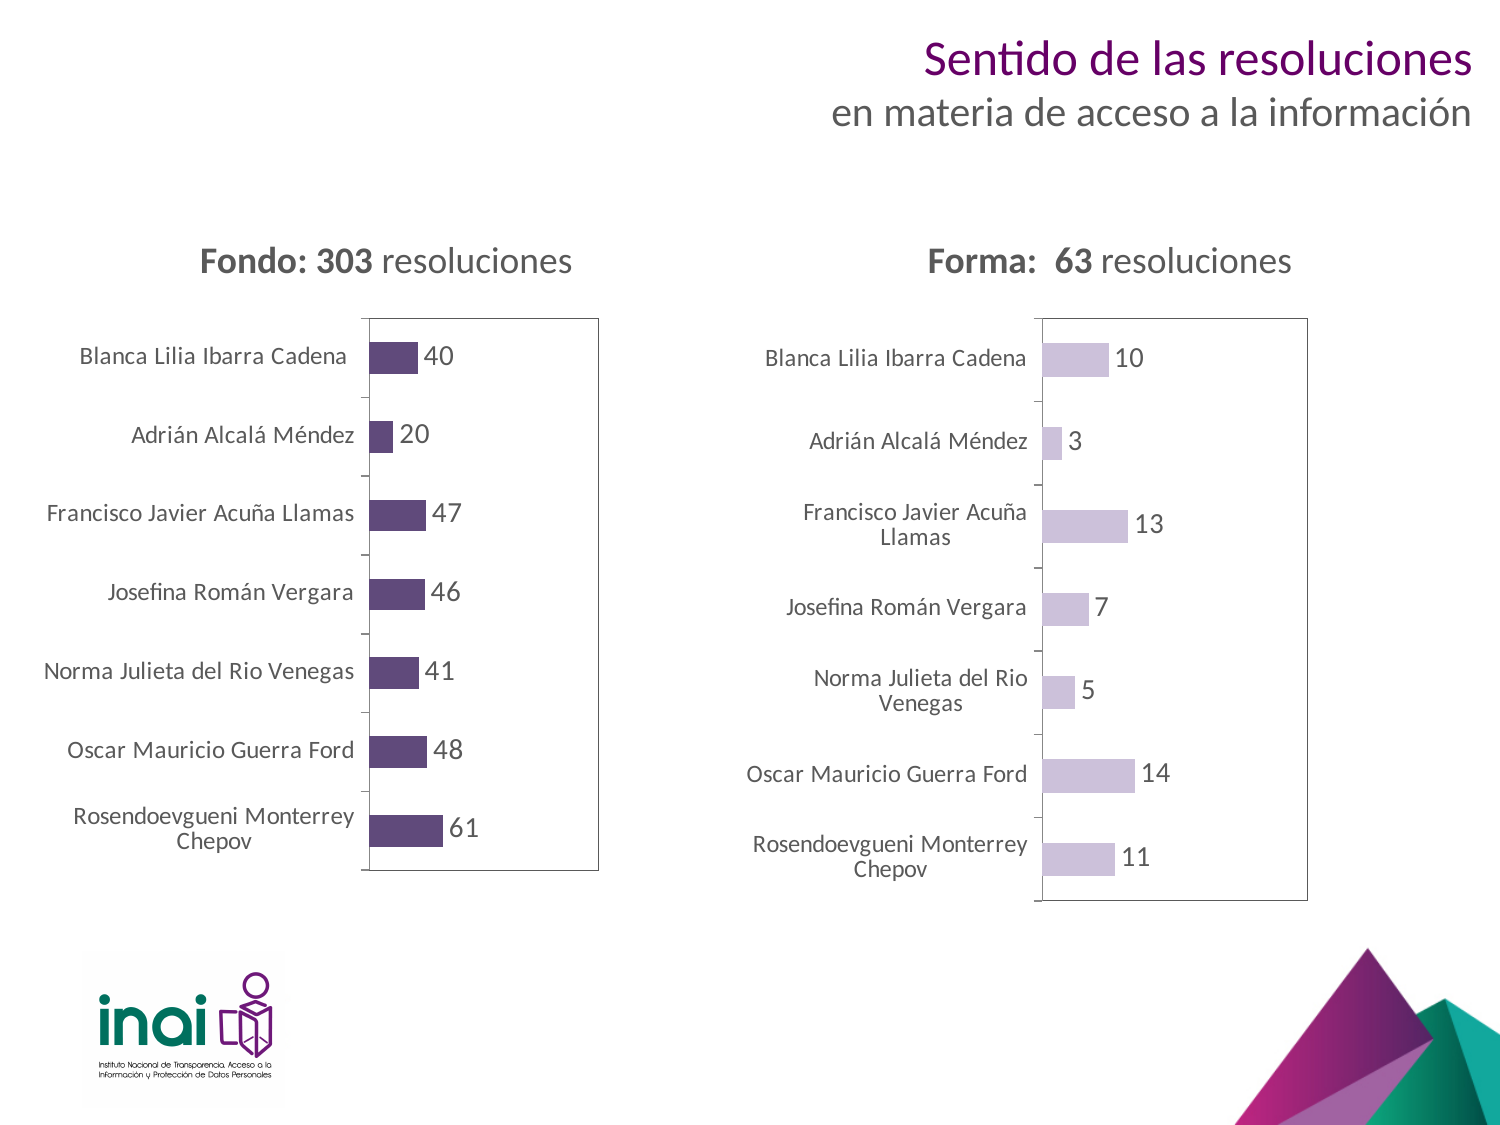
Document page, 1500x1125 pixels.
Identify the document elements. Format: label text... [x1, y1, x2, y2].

text_box Forma: 63 resoluciones [749, 228, 1471, 289]
text_box Fondo: 303 resoluciones [26, 228, 747, 289]
chart [29, 286, 638, 919]
chart [746, 317, 1355, 945]
title Sentido de las resoluciones en materia de acceso a la información [5, 17, 1488, 144]
picture [0, 0, 1500, 1125]
